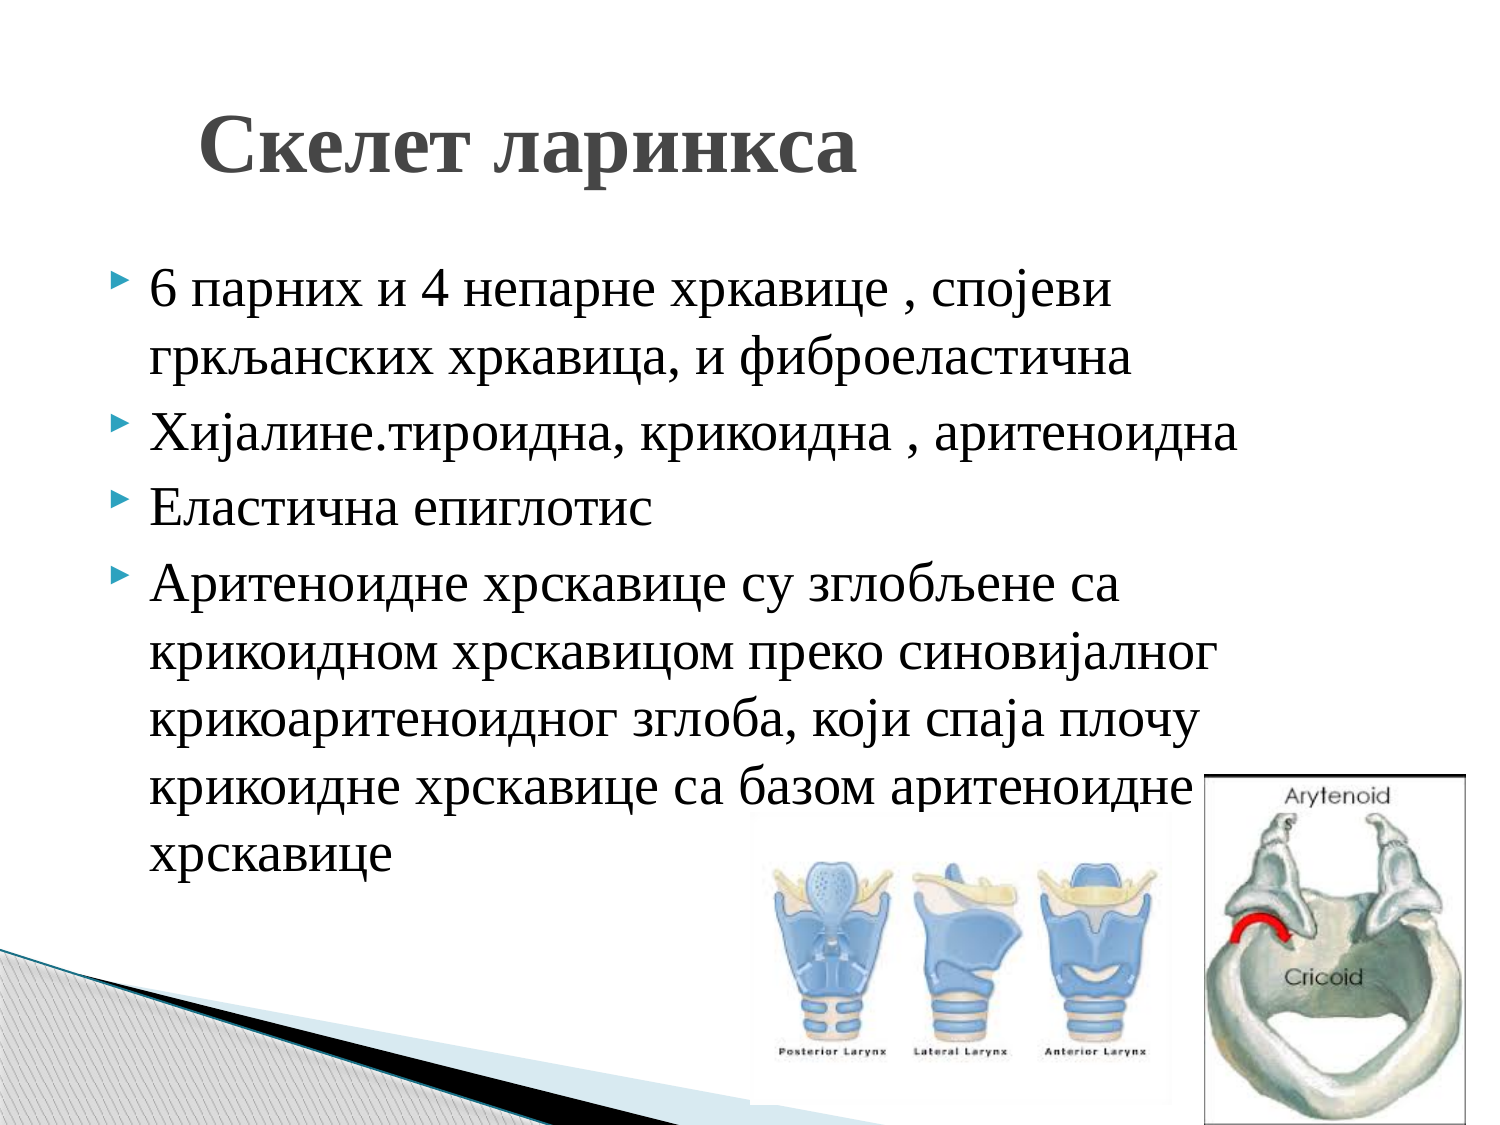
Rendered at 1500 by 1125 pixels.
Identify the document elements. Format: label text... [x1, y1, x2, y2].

list 6 парних и 4 непарне хркавице , спојеви гркљанских хркавица, и фиброеластична Хијалине.тироидна, крикоидна , аритеноидна Еластична епиглотис Аритеноидне хрскавице су зглобљене са крикоидном хрскавицом преко синовијалног крикоаритеноидног зглоба, који спаја плочу крикоидне хрскавице са базом аритеноидне хрскавице [75, 243, 1425, 986]
picture [1204, 774, 1466, 1125]
picture [749, 812, 1173, 1105]
title Скелет ларинкса [75, 45, 1425, 233]
